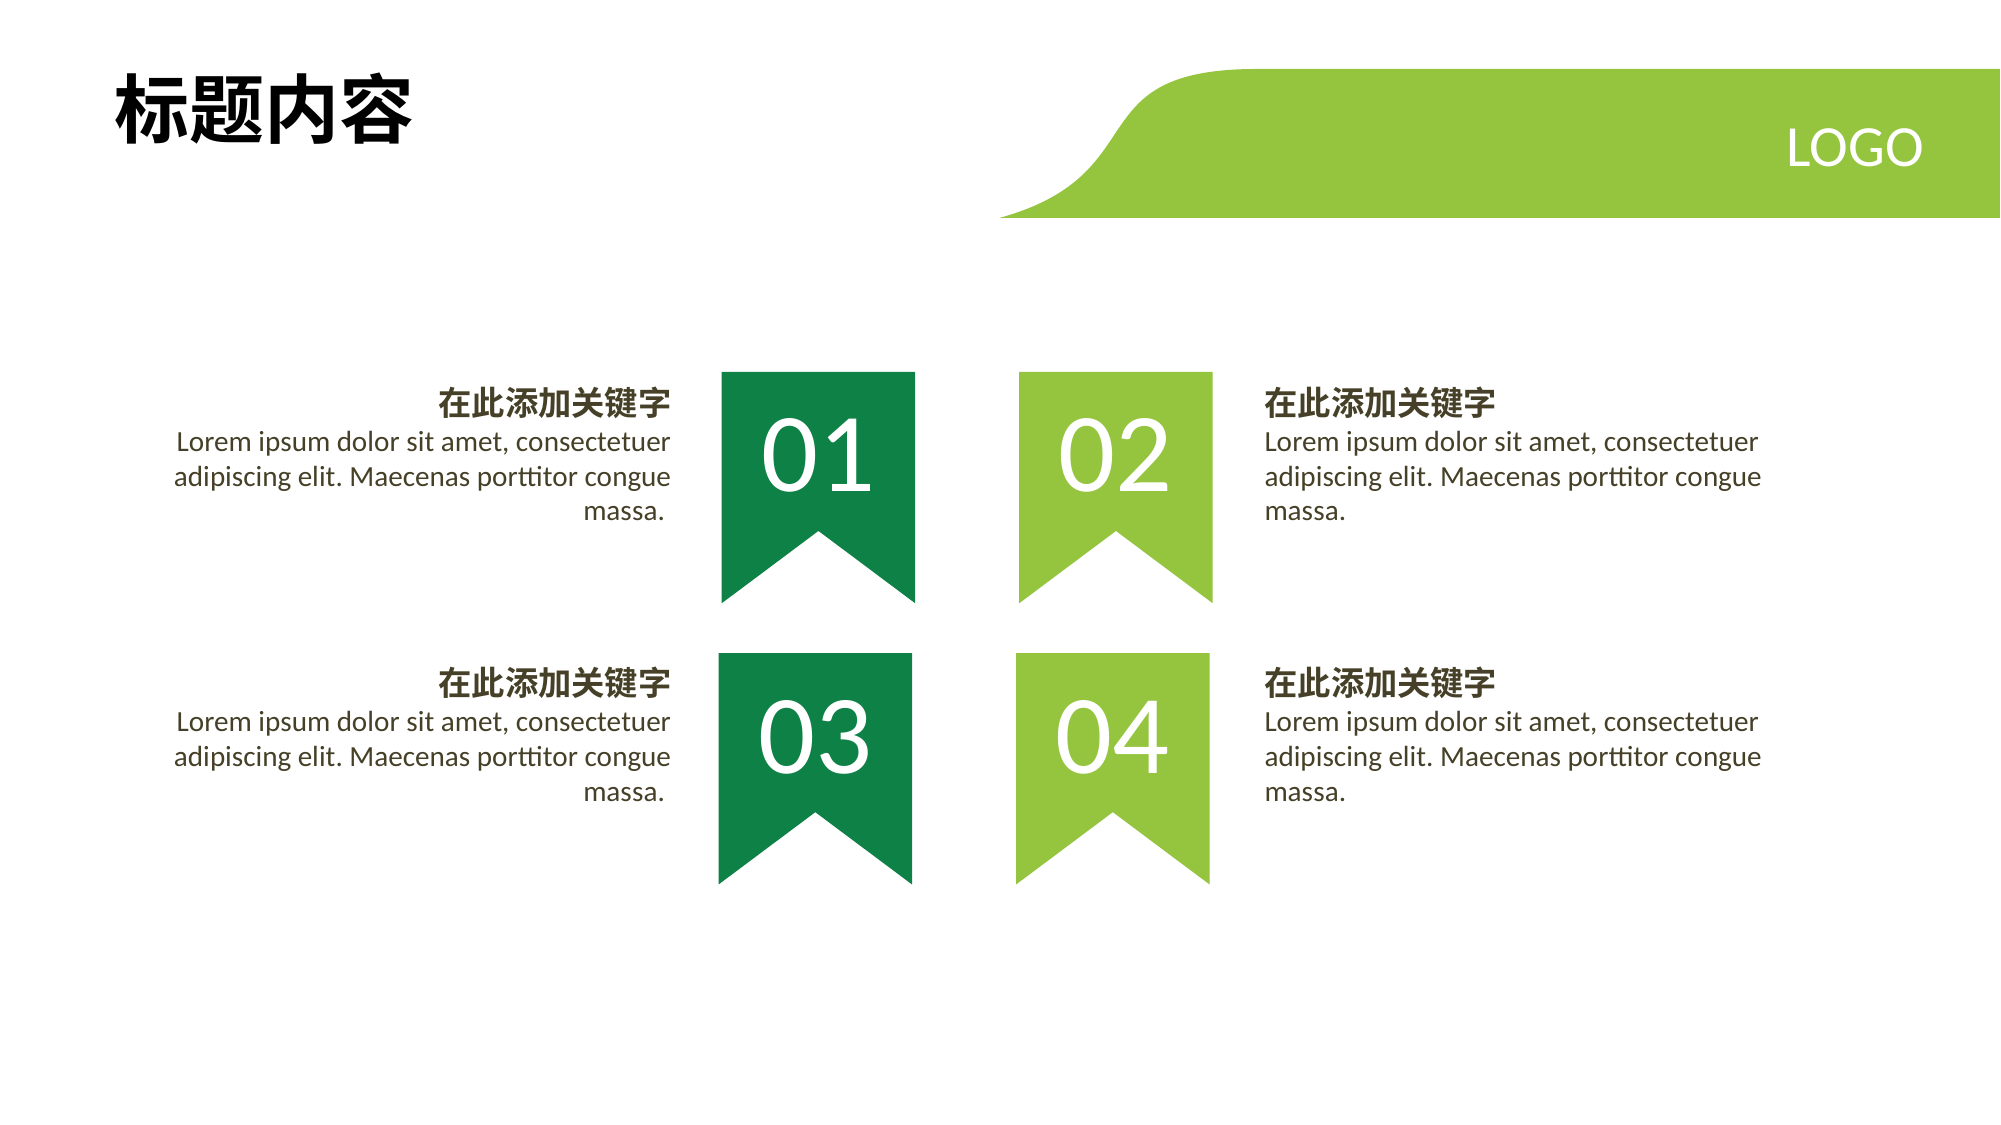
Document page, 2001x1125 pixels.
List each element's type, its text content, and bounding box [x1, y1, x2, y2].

text_box 在此添加关键字 Lorem ipsum dolor sit amet, consectetuer adipiscing elit. Maecenas porttitor congue massa. [146, 371, 692, 537]
text_box 03 [717, 652, 914, 887]
text_box [999, 67, 2000, 219]
text_box 在此添加关键字 Lorem ipsum dolor sit amet, consectetuer adipiscing elit. Maecenas porttitor congue massa. [1244, 371, 1790, 537]
text_box 04 [1015, 652, 1211, 887]
text_box 标题内容 [99, 54, 430, 160]
text_box LOGO [1771, 100, 1939, 186]
text_box 在此添加关键字 Lorem ipsum dolor sit amet, consectetuer adipiscing elit. Maecenas porttitor congue massa. [146, 652, 692, 818]
text_box 02 [1018, 370, 1214, 606]
text_box 在此添加关键字 Lorem ipsum dolor sit amet, consectetuer adipiscing elit. Maecenas porttitor congue massa. [1244, 652, 1790, 818]
text_box 01 [720, 370, 917, 606]
